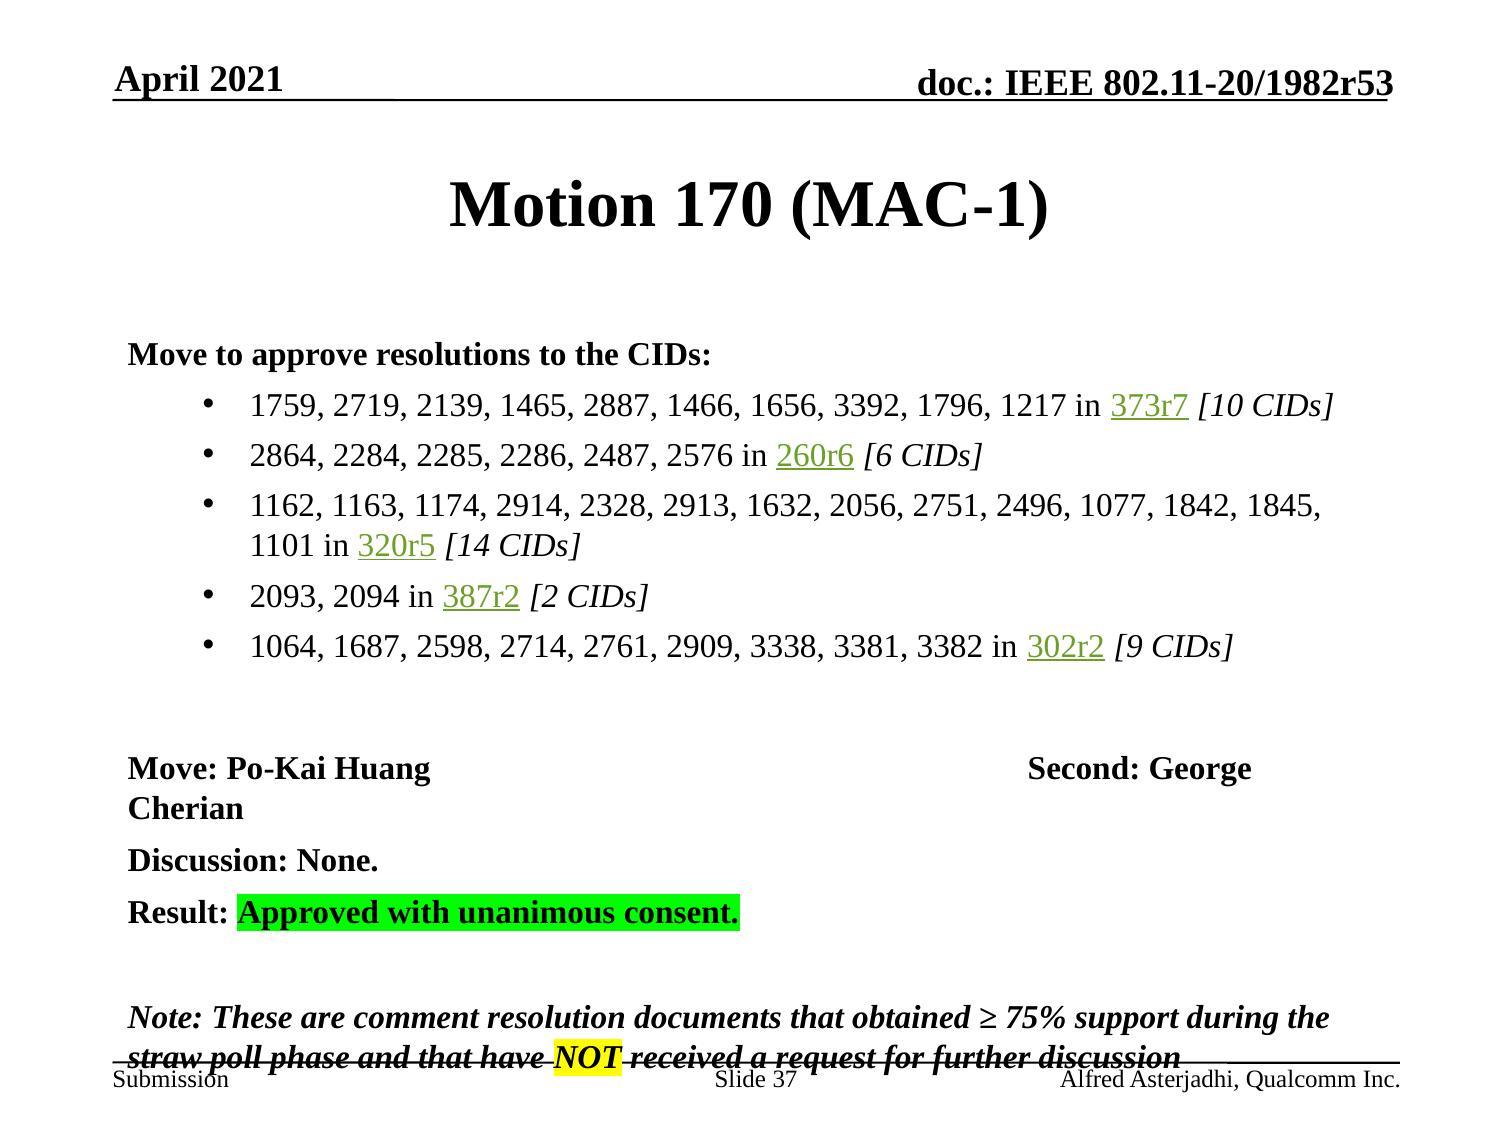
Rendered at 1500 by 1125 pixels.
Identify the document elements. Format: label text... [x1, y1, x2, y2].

title Motion 170 (MAC-1) [112, 112, 1388, 288]
list Move to approve resolutions to the CIDs: 1759, 2719, 2139, 1465, 2887, 1466, 1656, 3392, 1796, 1217 in 373r7 [10 CIDs] 2864, 2284, 2285, 2286, 2487, 2576 in 260r6 [6 CIDs] 1162, 1163, 1174, 2914, 2328, 2913, 1632, 2056, 2751, 2496, 1077, 1842, 1845, 1101 in 320r5 [14 CIDs] 2093, 2094 in 387r2 [2 CIDs] 1064, 1687, 2598, 2714, 2761, 2909, 3338, 3381, 3382 in 302r2 [9 CIDs] Move: Po-Kai Huang Second: George Cherian Discussion: None. Result: Approved with unanimous consent. Note: These are comment resolution documents that obtained ≥ 75% support during the straw poll phase and that have NOT received a request for further discussion [112, 324, 1388, 1038]
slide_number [114, 54, 423, 100]
slide_number Slide 37 [712, 1061, 800, 1123]
footer Alfred Asterjadhi, Qualcomm Inc. [878, 1061, 1402, 1093]
